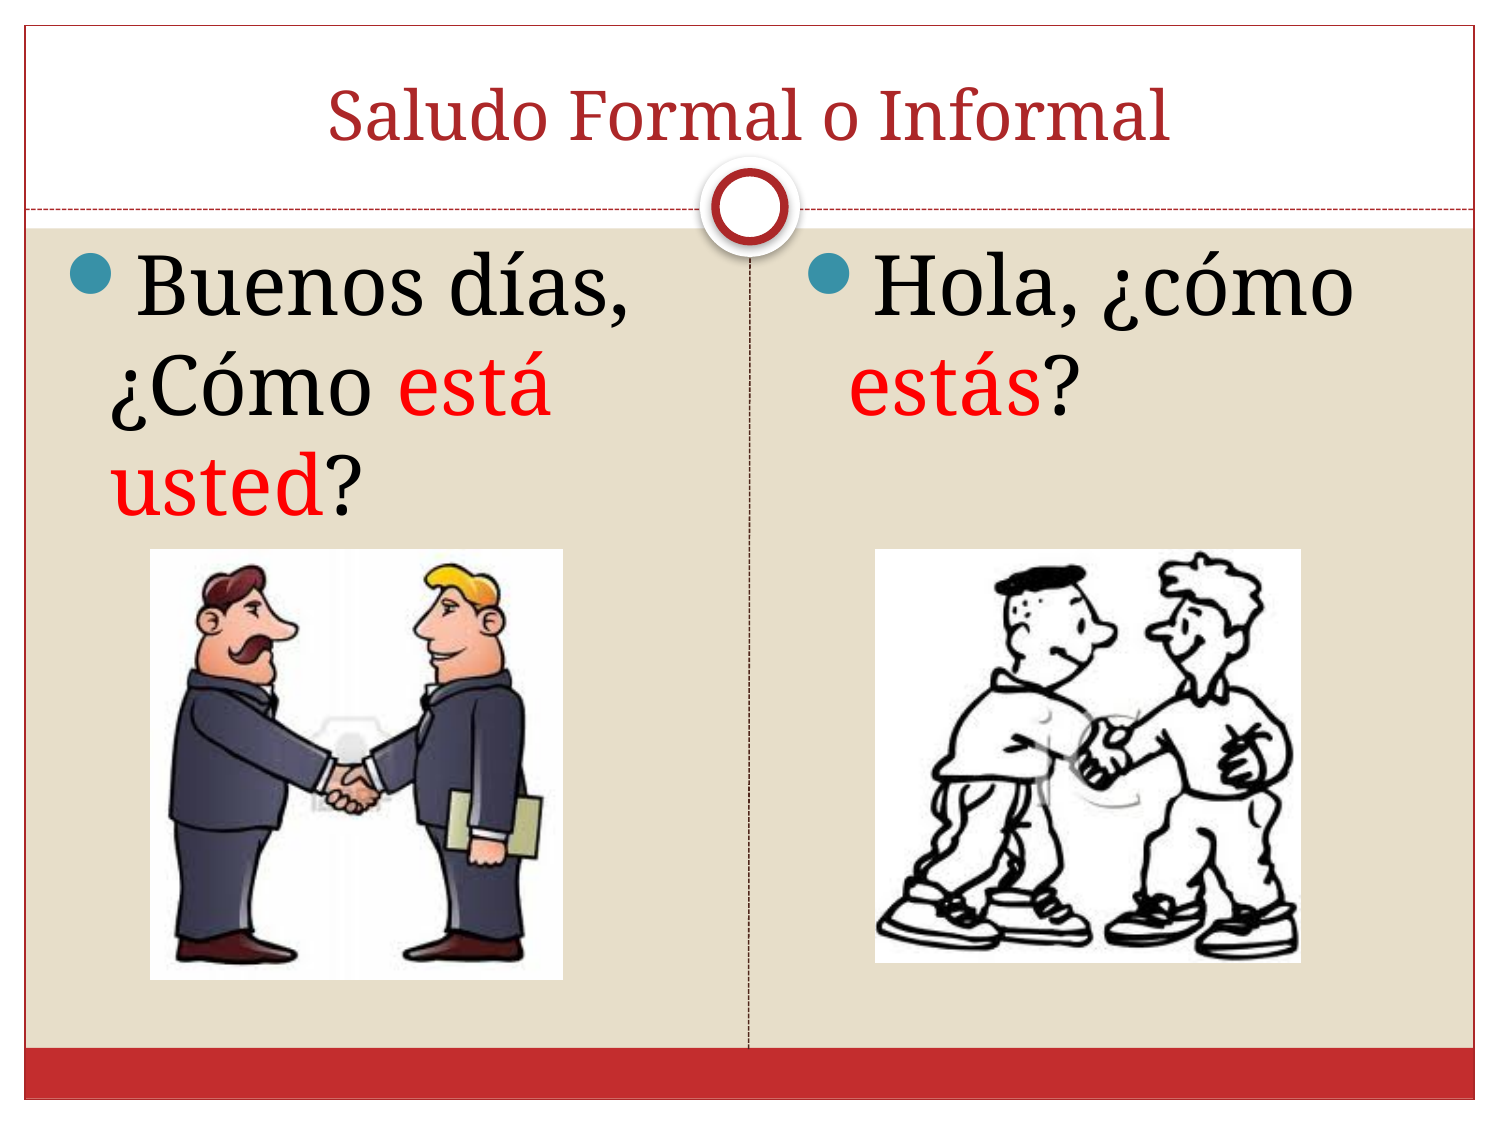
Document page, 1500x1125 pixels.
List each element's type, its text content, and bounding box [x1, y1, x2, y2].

picture [149, 549, 563, 980]
list Hola, ¿cómo estás? [787, 224, 1450, 993]
picture [874, 549, 1301, 963]
title Saludo Formal o Informal [49, 37, 1450, 162]
list Buenos días, ¿Cómo está usted? [49, 224, 712, 993]
